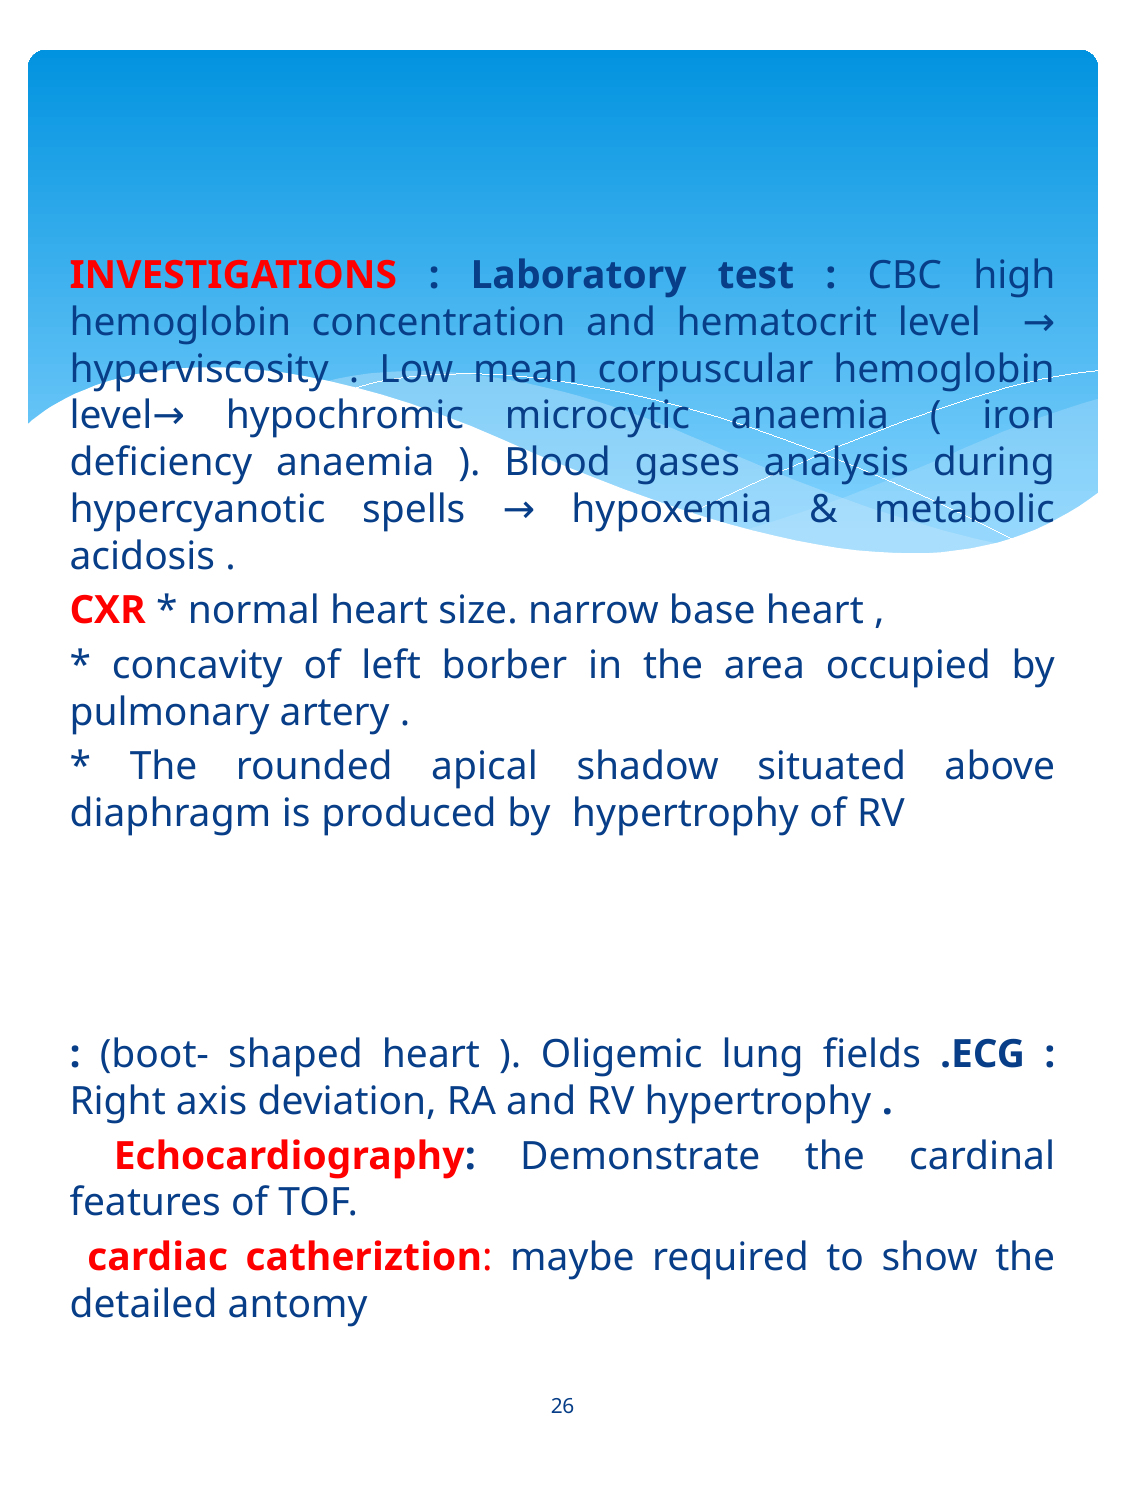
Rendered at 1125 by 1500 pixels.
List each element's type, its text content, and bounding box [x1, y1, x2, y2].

slide_number 26 [491, 1367, 634, 1447]
list INVESTIGATIONS : Laboratory test : CBC high hemoglobin concentration and hematocrit level → hyperviscosity . Low mean corpuscular hemoglobin level→ hypochromic microcytic anaemia ( iron deficiency anaemia ). Blood gases analysis during hypercyanotic spells → hypoxemia & metabolic acidosis . CXR * normal heart size. narrow base heart , * concavity of left borber in the area occupied by pulmonary artery . * The rounded apical shadow situated above diaphragm is produced by hypertrophy of RV : (boot- shaped heart ). Oligemic lung fields .ECG : Right axis deviation, RA and RV hypertrophy . Echocardiography: Demonstrate the cardinal features of TOF. cardiac catheriztion: maybe required to show the detailed antomy [54, 242, 1071, 1340]
